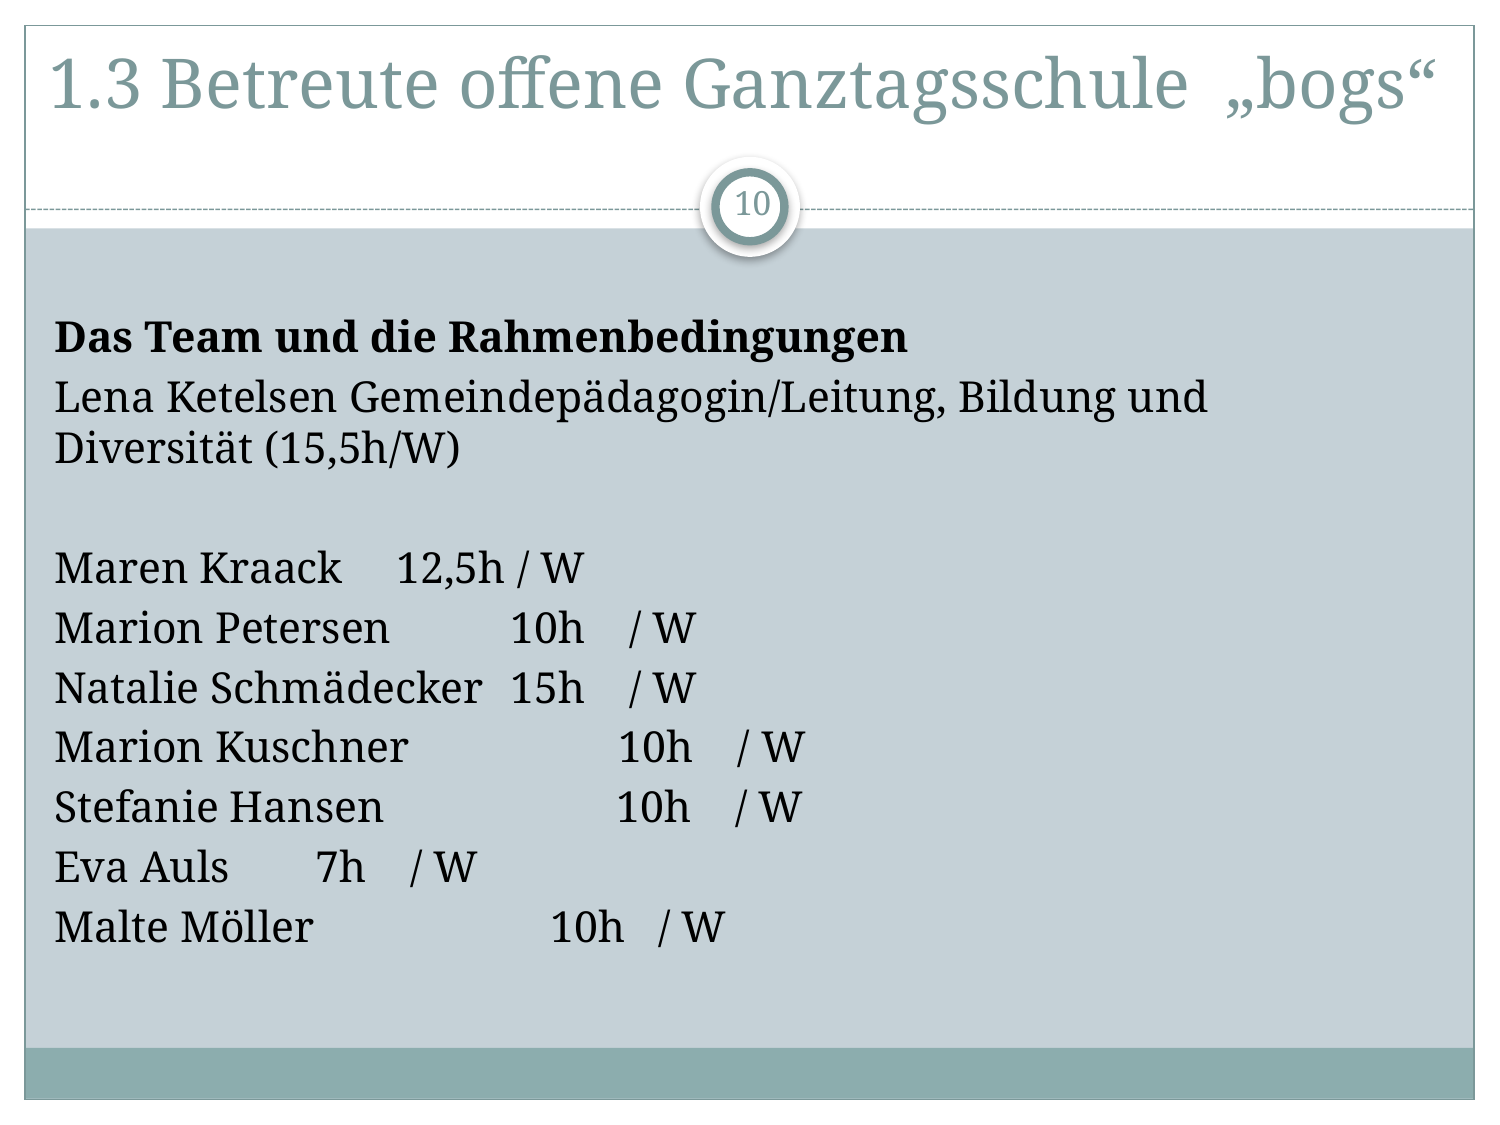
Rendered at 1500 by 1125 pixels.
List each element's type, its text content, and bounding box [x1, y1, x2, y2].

list Das Team und die Rahmenbedingungen Lena Ketelsen Gemeindepädagogin/Leitung, Bildung und Diversität (15,5h/W) Maren Kraack 12,5h / W Marion Petersen 10h / W Natalie Schmädecker 15h / W Marion Kuschner 10h / W Stefanie Hansen 10h / W Eva Auls 7h / W Malte Möller 10h / W [29, 302, 1270, 965]
title 1.3 Betreute offene Ganztagsschule „bogs“ [17, 19, 1471, 207]
slide_number 10 [715, 168, 791, 241]
